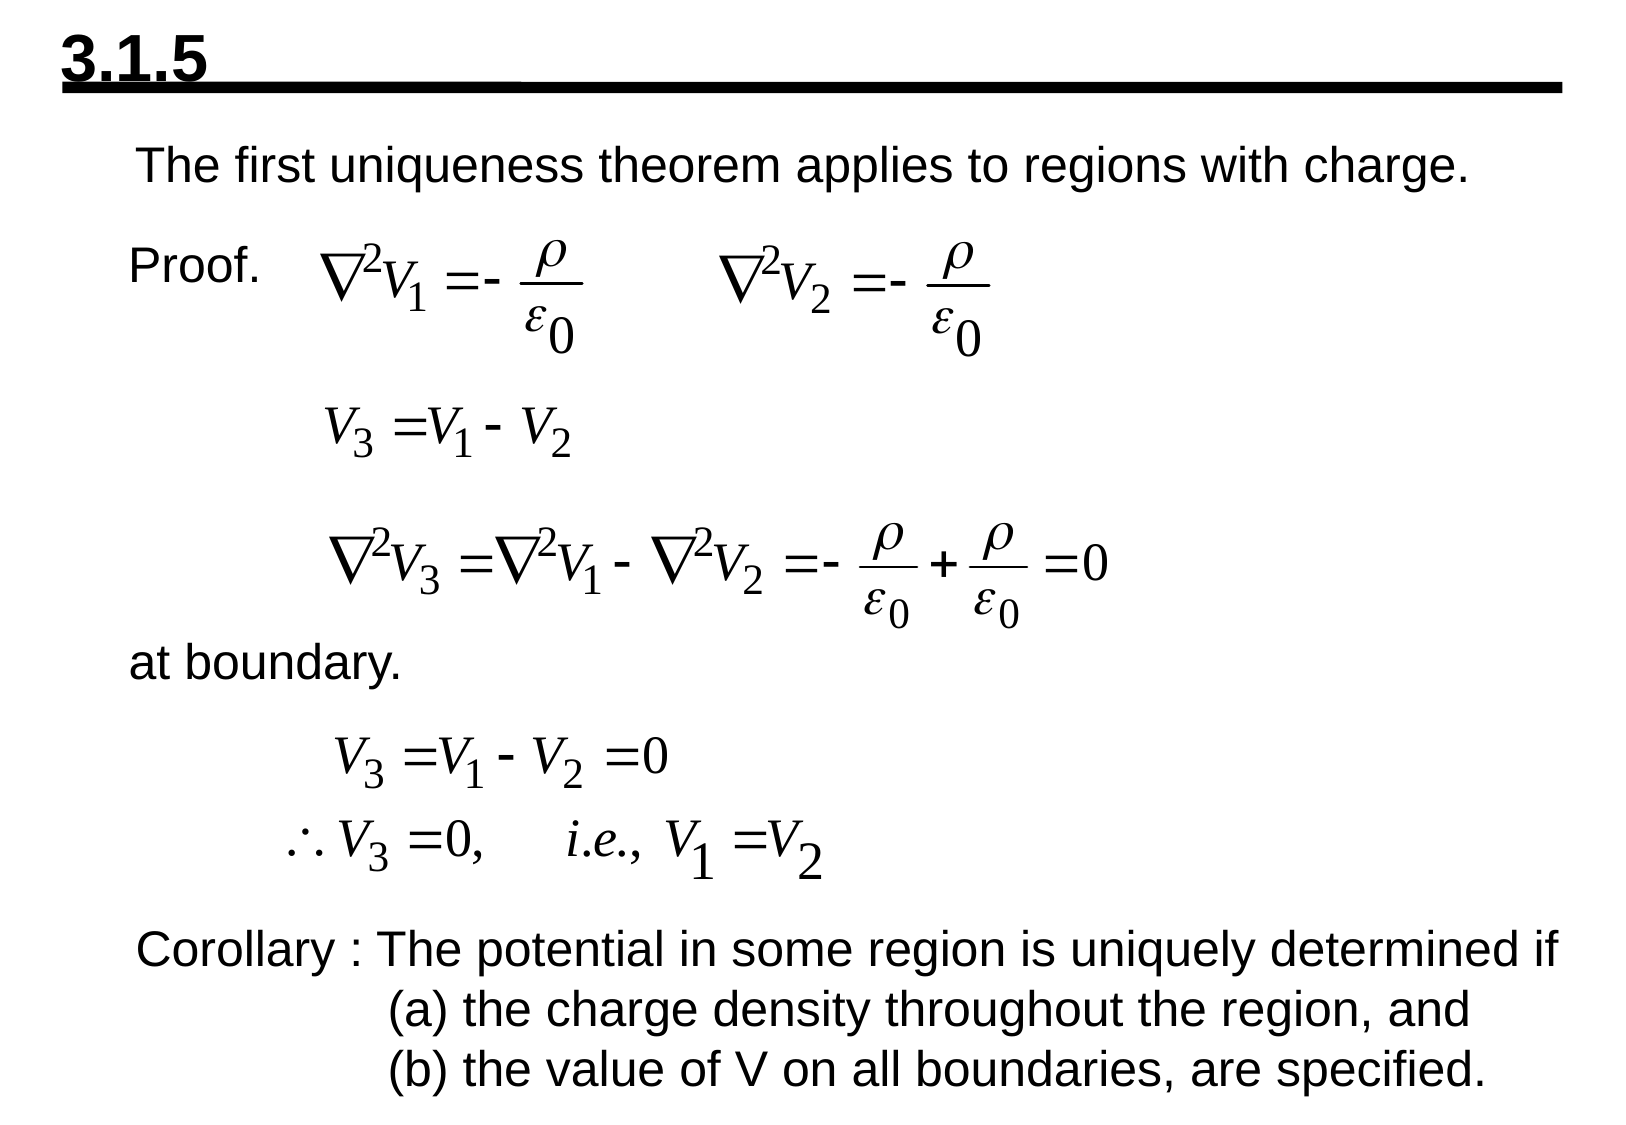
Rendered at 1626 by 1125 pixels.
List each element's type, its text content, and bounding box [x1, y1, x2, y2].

text_box Corollary : The potential in some region is uniquely determined if (a) the charge density throughout the region, and (b) the value of V on all boundaries, are specified. [120, 908, 1575, 1104]
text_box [327, 503, 1112, 635]
text_box The first uniqueness theorem applies to regions with charge. [119, 124, 1487, 200]
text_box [717, 221, 996, 362]
text_box Proof. [113, 224, 277, 300]
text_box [287, 727, 828, 885]
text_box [323, 396, 577, 465]
text_box at boundary. [113, 621, 433, 697]
text_box 3.1.5 [45, 7, 224, 103]
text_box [318, 219, 589, 360]
